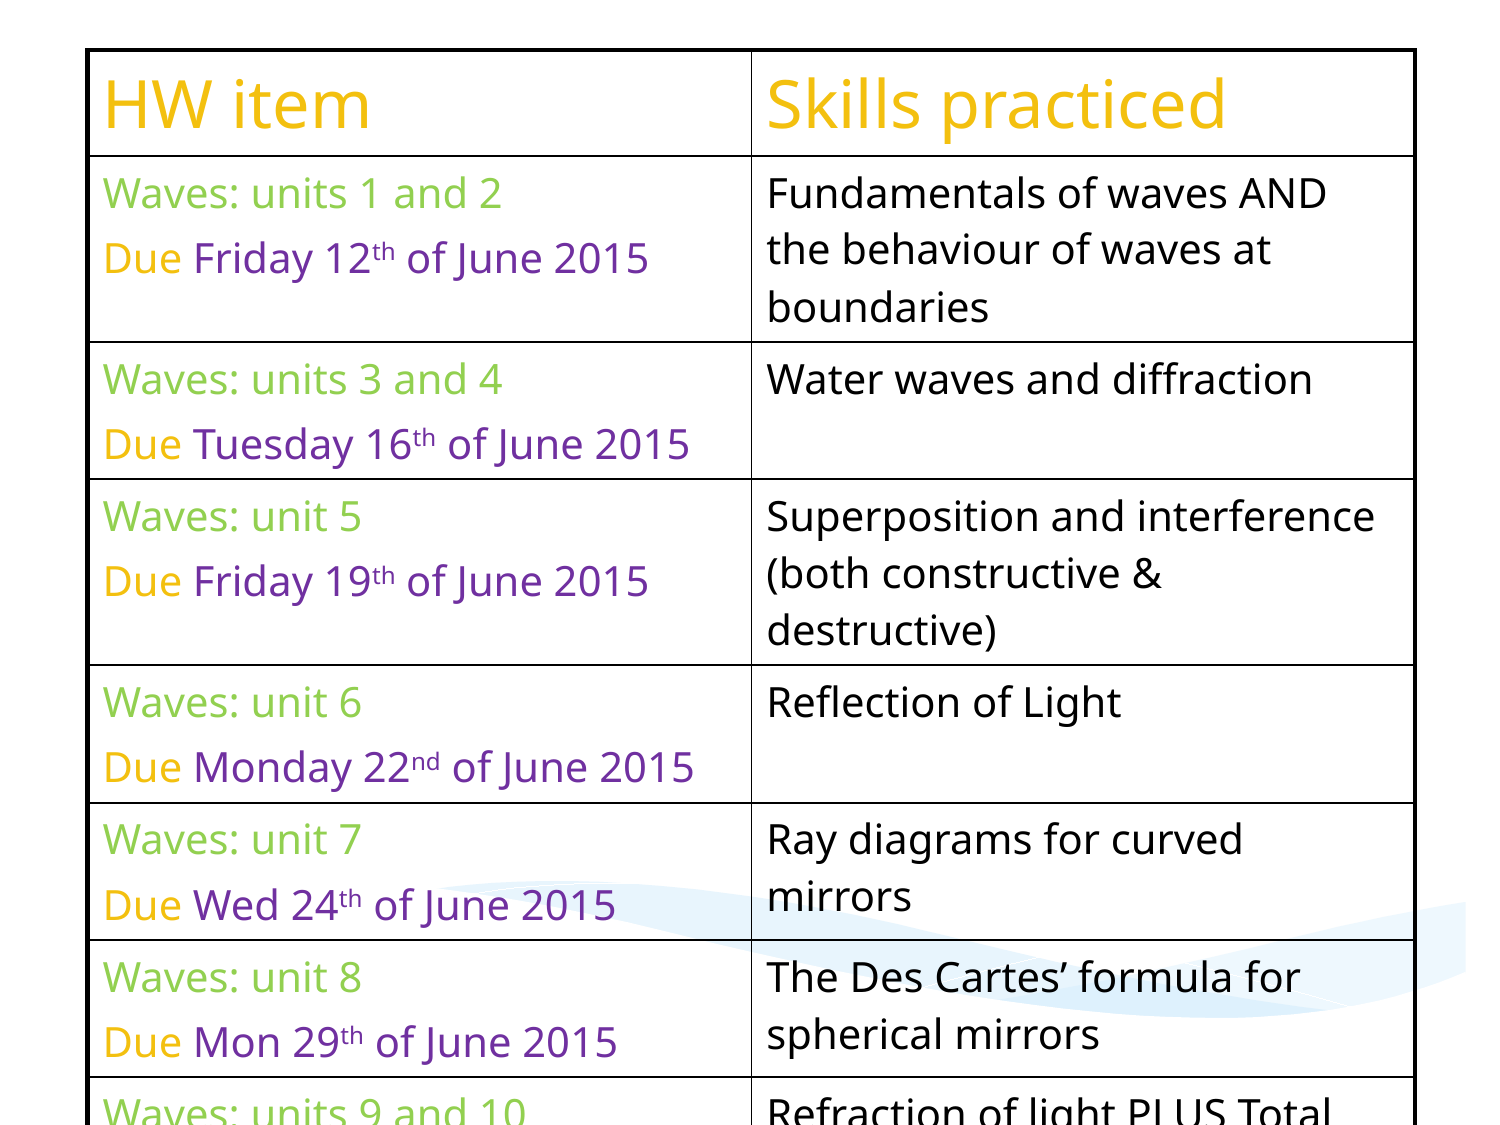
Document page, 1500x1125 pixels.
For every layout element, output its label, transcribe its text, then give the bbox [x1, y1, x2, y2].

table_cell Water waves and diffraction [752, 343, 1413, 478]
table_cell Waves: units 1 and 2 Due Friday 12th of June 2015 [90, 157, 751, 341]
table_cell Waves: unit 8 Due Mon 29th of June 2015 [90, 941, 751, 1076]
table_cell Superposition and interference (both constructive & destructive) [752, 480, 1413, 664]
table_cell Waves: unit 5 Due Friday 19th of June 2015 [90, 480, 751, 664]
table_cell The Des Cartes’ formula for spherical mirrors [752, 941, 1413, 1076]
table_header HW item [90, 52, 751, 155]
table_cell Reflection of Light [752, 666, 1413, 802]
table_cell Waves: unit 7 Due Wed 24th of June 2015 [90, 804, 751, 939]
table_cell Refraction of light PLUS Total Internal Reflection [752, 1078, 1413, 1125]
table_cell Waves: unit 6 Due Monday 22nd of June 2015 [90, 666, 751, 802]
table_cell Waves: units 3 and 4 Due Tuesday 16th of June 2015 [90, 343, 751, 478]
table_cell Ray diagrams for curved mirrors [752, 804, 1413, 939]
table_cell Fundamentals of waves AND the behaviour of waves at boundaries [752, 157, 1413, 341]
table_cell Waves: units 9 and 10 Due Zenday 37th of Octember 2015 [90, 1078, 751, 1125]
table_header Skills practiced [752, 52, 1413, 155]
